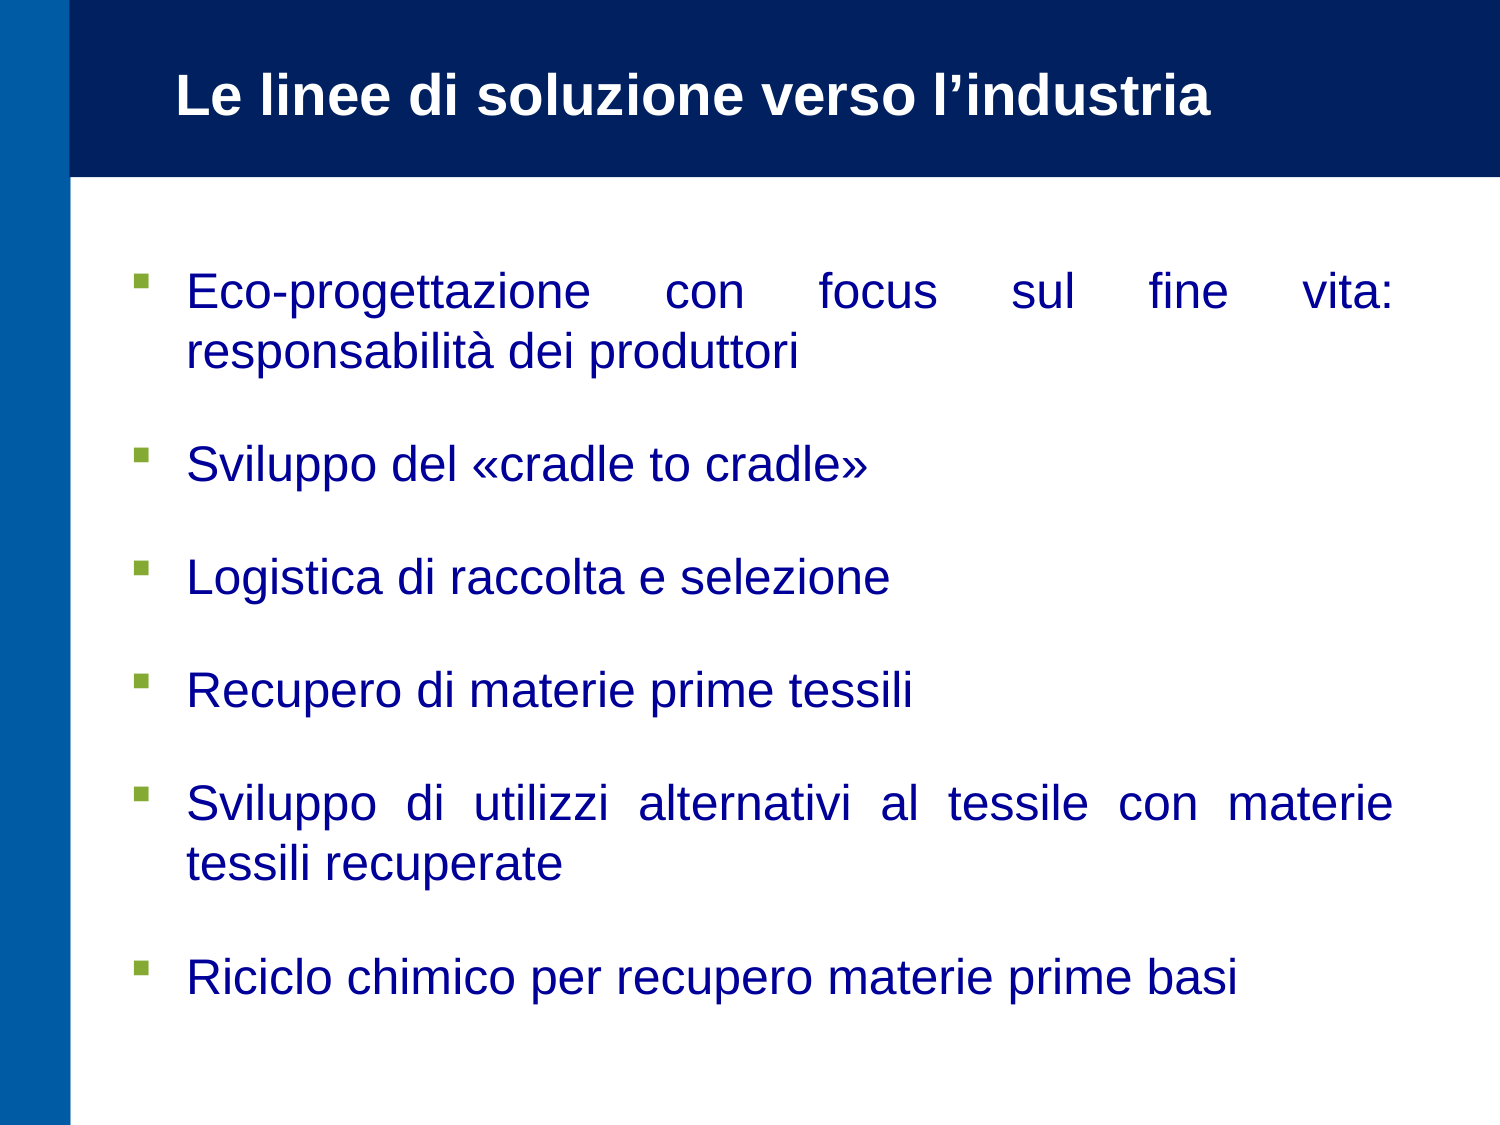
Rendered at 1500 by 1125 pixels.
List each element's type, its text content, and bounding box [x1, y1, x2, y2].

picture [0, 0, 1500, 1125]
text_box Logistica di raccolta e selezione [115, 537, 1431, 612]
text_box Recupero di materie prime tessili [115, 650, 1442, 726]
text_box [69, 0, 1500, 178]
text_box Le linee di soluzione verso l’industria [160, 49, 1500, 135]
text_box Eco-progettazione con focus sul fine vita: responsabilità dei produttori [115, 250, 1410, 386]
text_box Sviluppo del «cradle to cradle» [115, 424, 1416, 500]
text_box Riciclo chimico per recupero materie prime basi [115, 936, 1410, 1012]
text_box Sviluppo di utilizzi alternativi al tessile con materie tessili recuperate [115, 763, 1410, 898]
